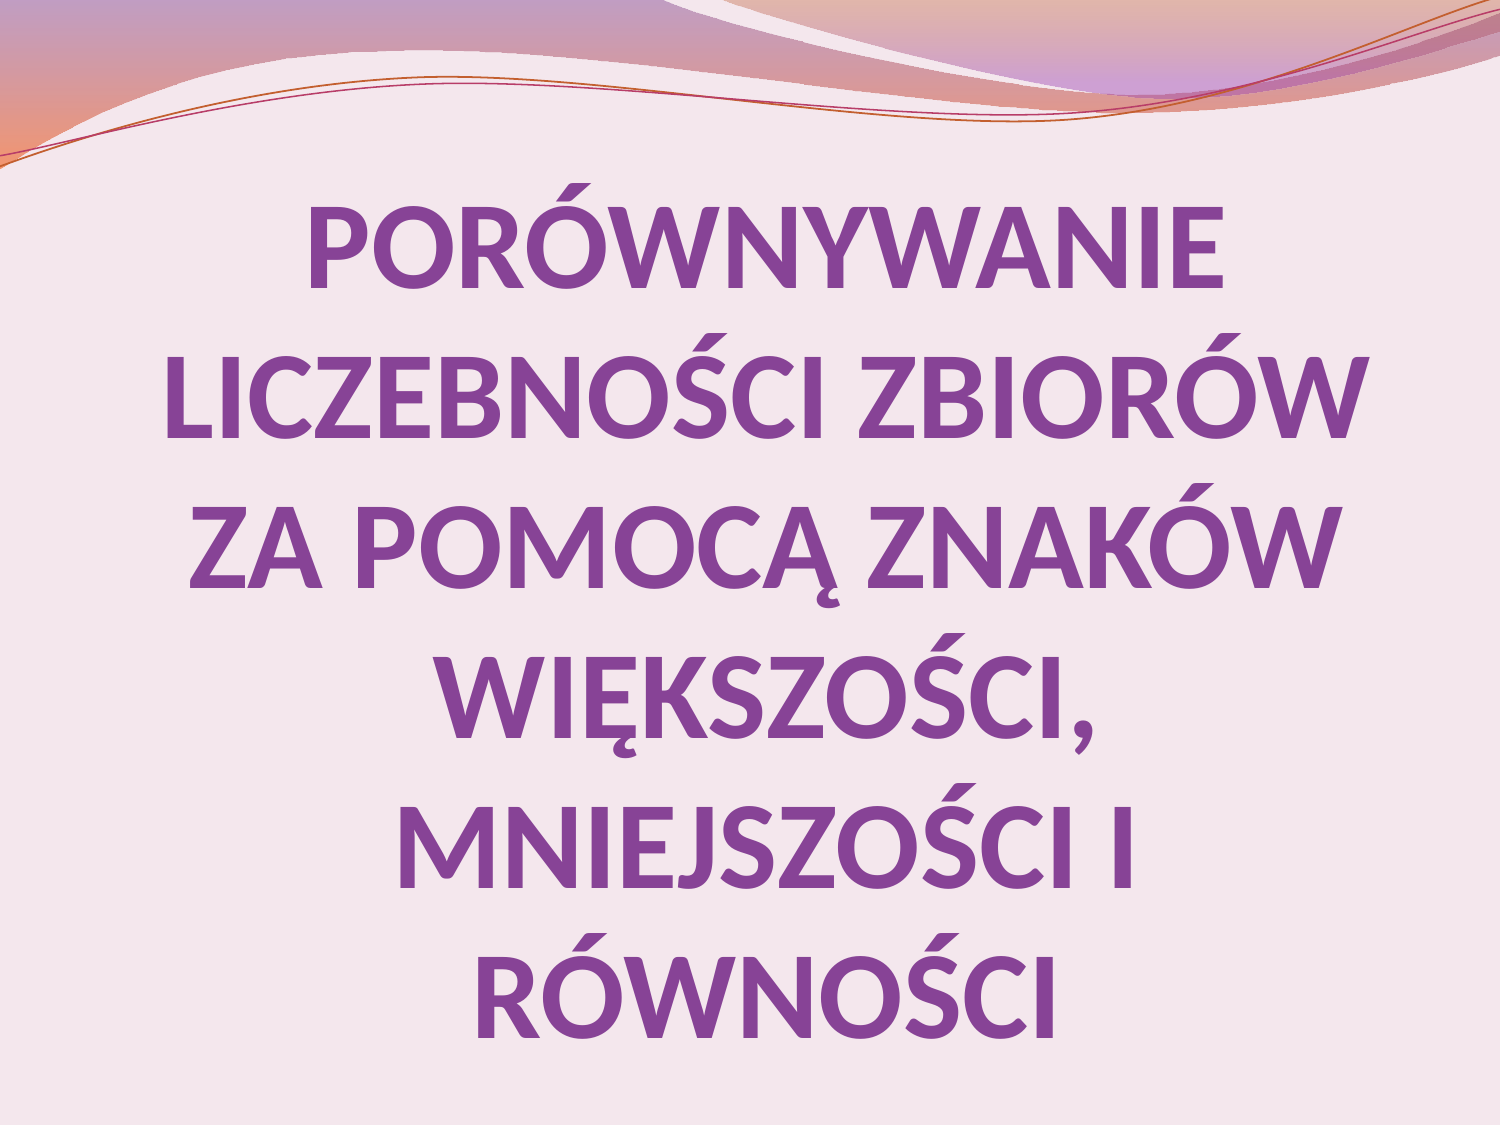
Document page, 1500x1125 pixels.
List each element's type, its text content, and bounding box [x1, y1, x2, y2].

title PORÓWNYWANIE LICZEBNOŚCI ZBIORÓW ZA POMOCĄ ZNAKÓW WIĘKSZOŚCI, MNIEJSZOŚCI I RÓWNOŚCI [123, 763, 1412, 1064]
